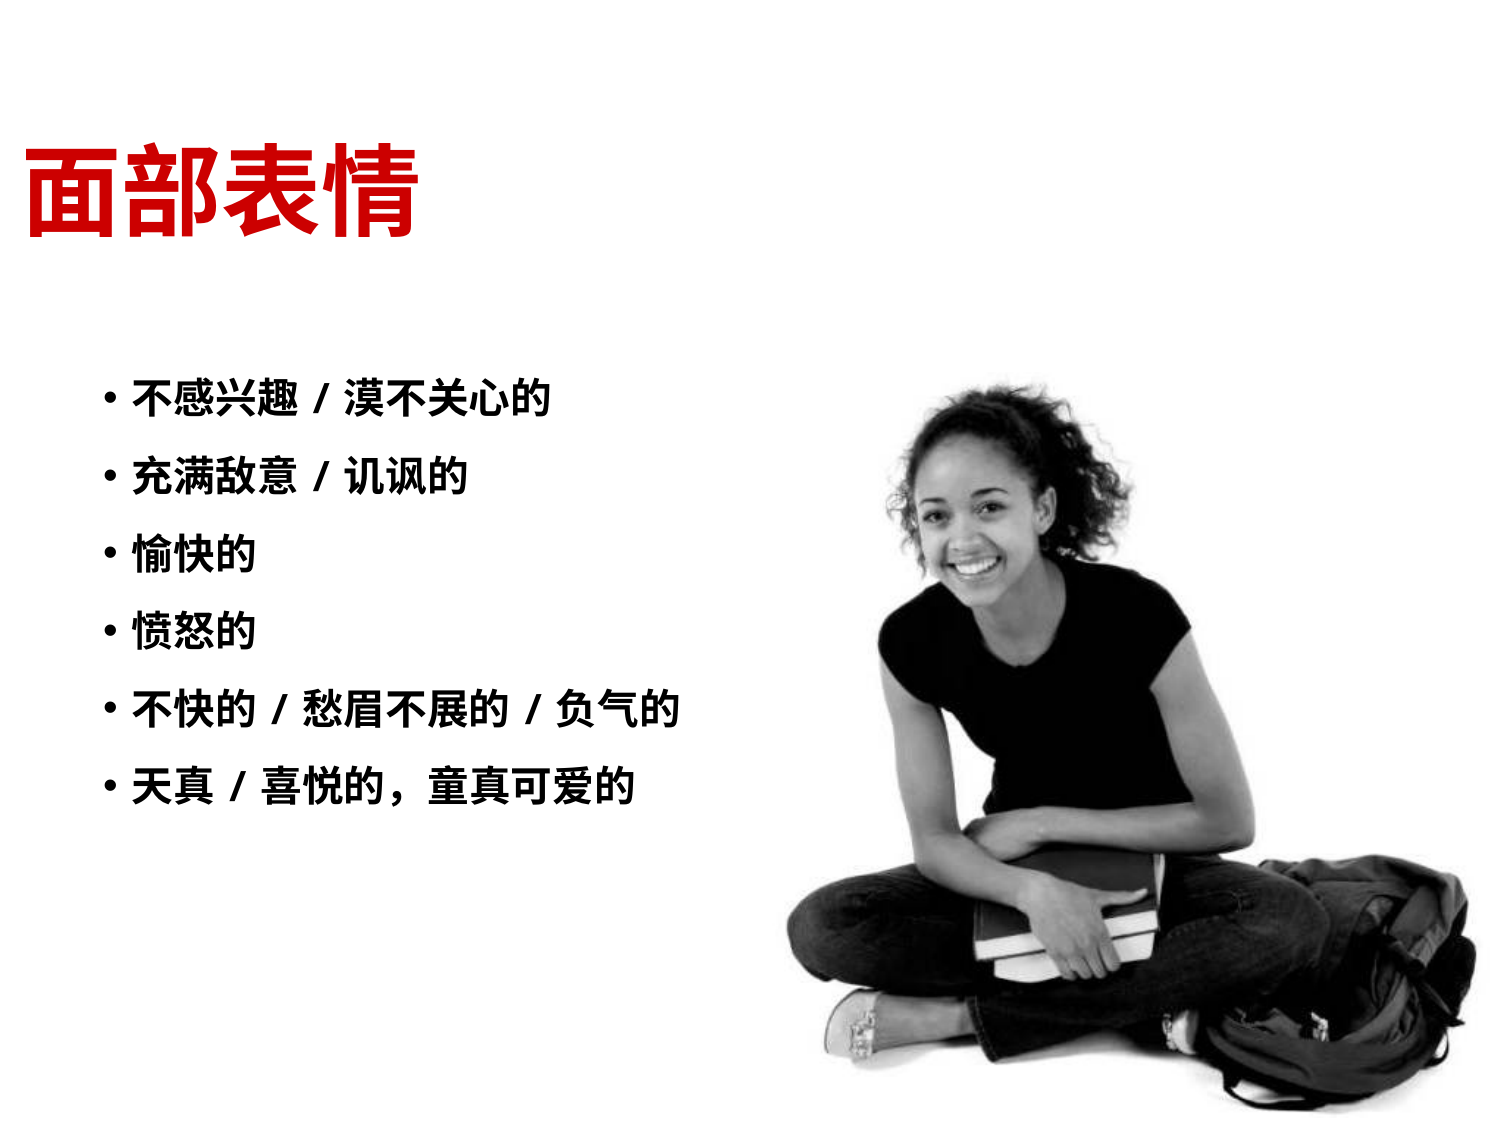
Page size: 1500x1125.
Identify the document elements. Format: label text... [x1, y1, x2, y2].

text_box 面部表情 [6, 121, 437, 256]
text_box 不感兴趣/漠不关心的 充满敌意/讥讽的 愉快的 愤怒的 不快的/愁眉不展的/负气的 天真/喜悦的，童真可爱的 [88, 349, 760, 818]
picture [761, 349, 1495, 1118]
